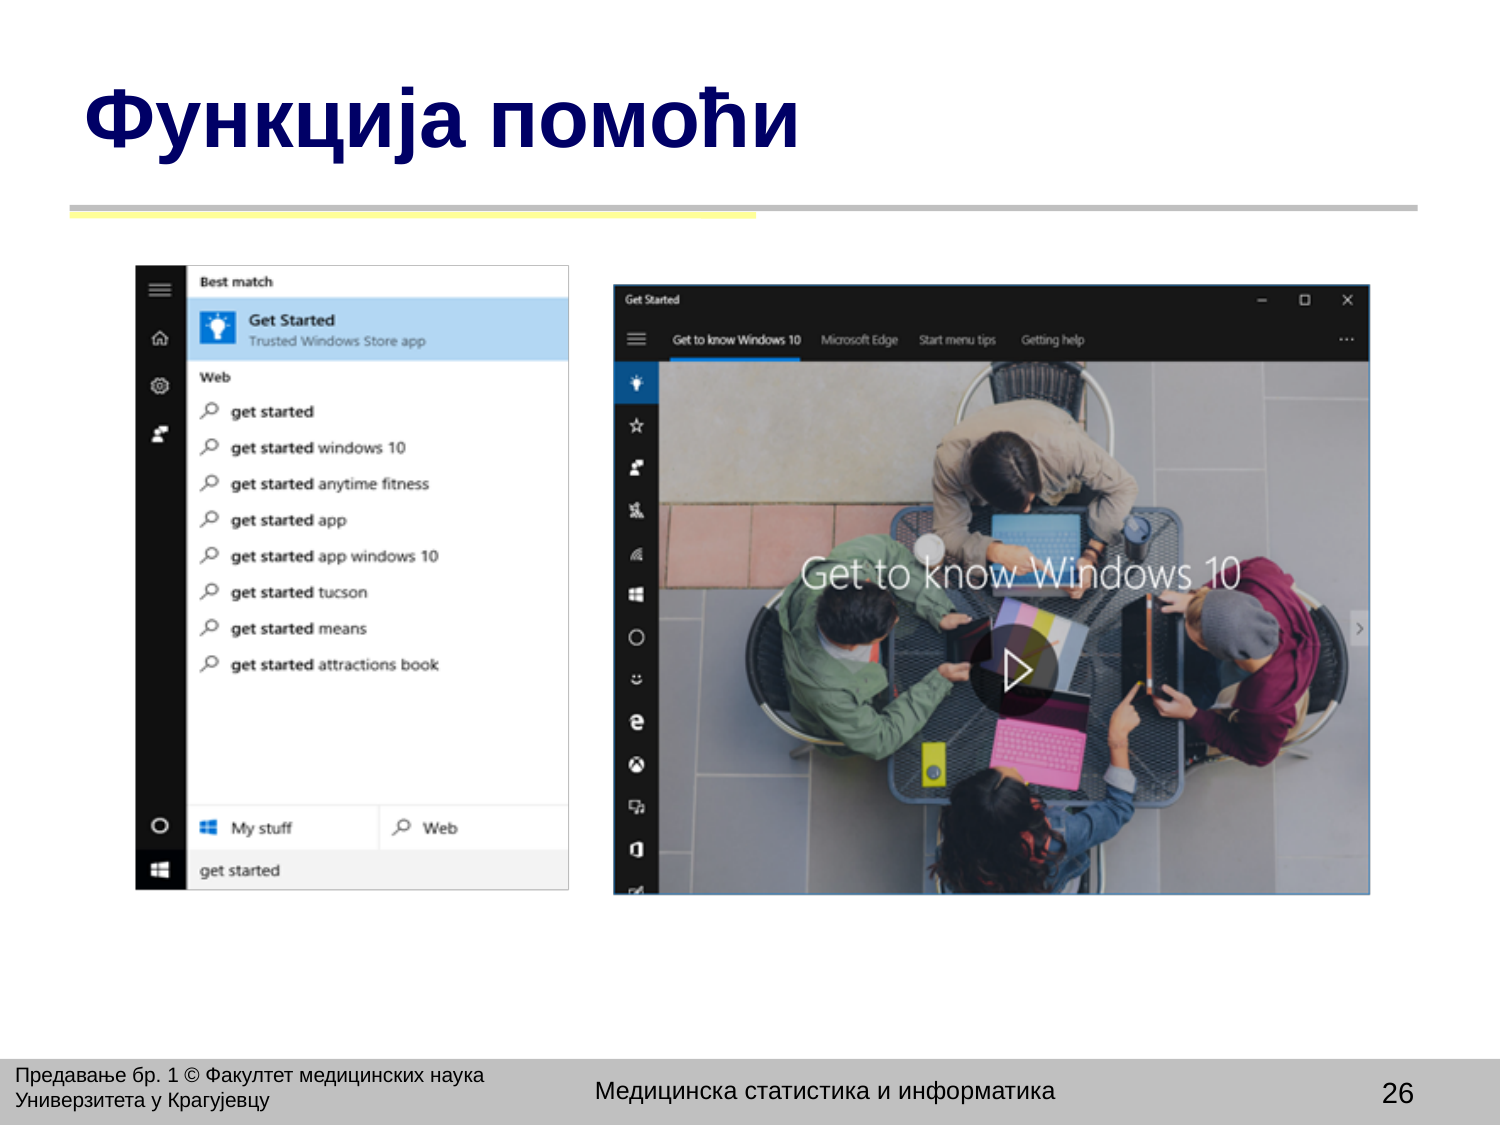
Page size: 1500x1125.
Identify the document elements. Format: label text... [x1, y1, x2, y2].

picture [131, 261, 572, 893]
title Функција помоћи [69, 19, 1426, 208]
footer Медицинска статистика и информатика [512, 1066, 1140, 1125]
slide_number Предавање бр. 1 © Факултет медицинских наука Универзитета у Крагујевцу [0, 1053, 624, 1108]
slide_number 26 [1161, 1066, 1430, 1125]
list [609, 280, 1373, 898]
